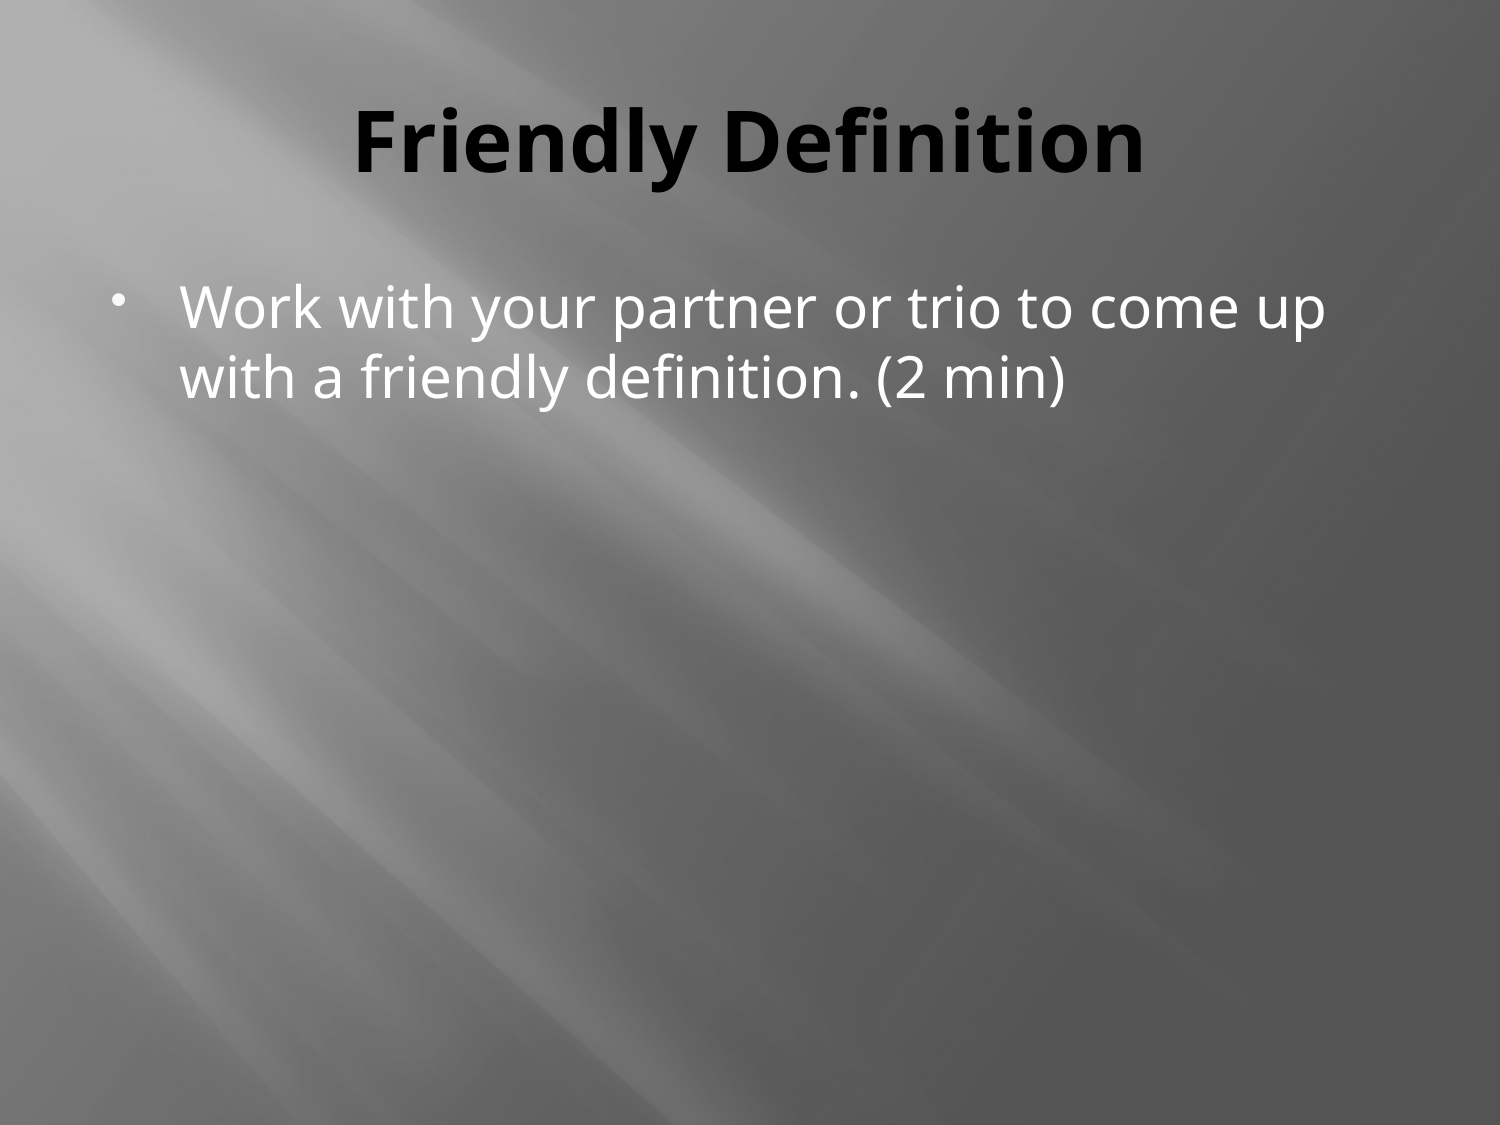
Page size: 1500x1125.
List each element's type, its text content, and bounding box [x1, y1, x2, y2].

title Friendly Definition [75, 45, 1425, 233]
list Work with your partner or trio to come up with a friendly definition. (2 min) [75, 262, 1425, 1035]
